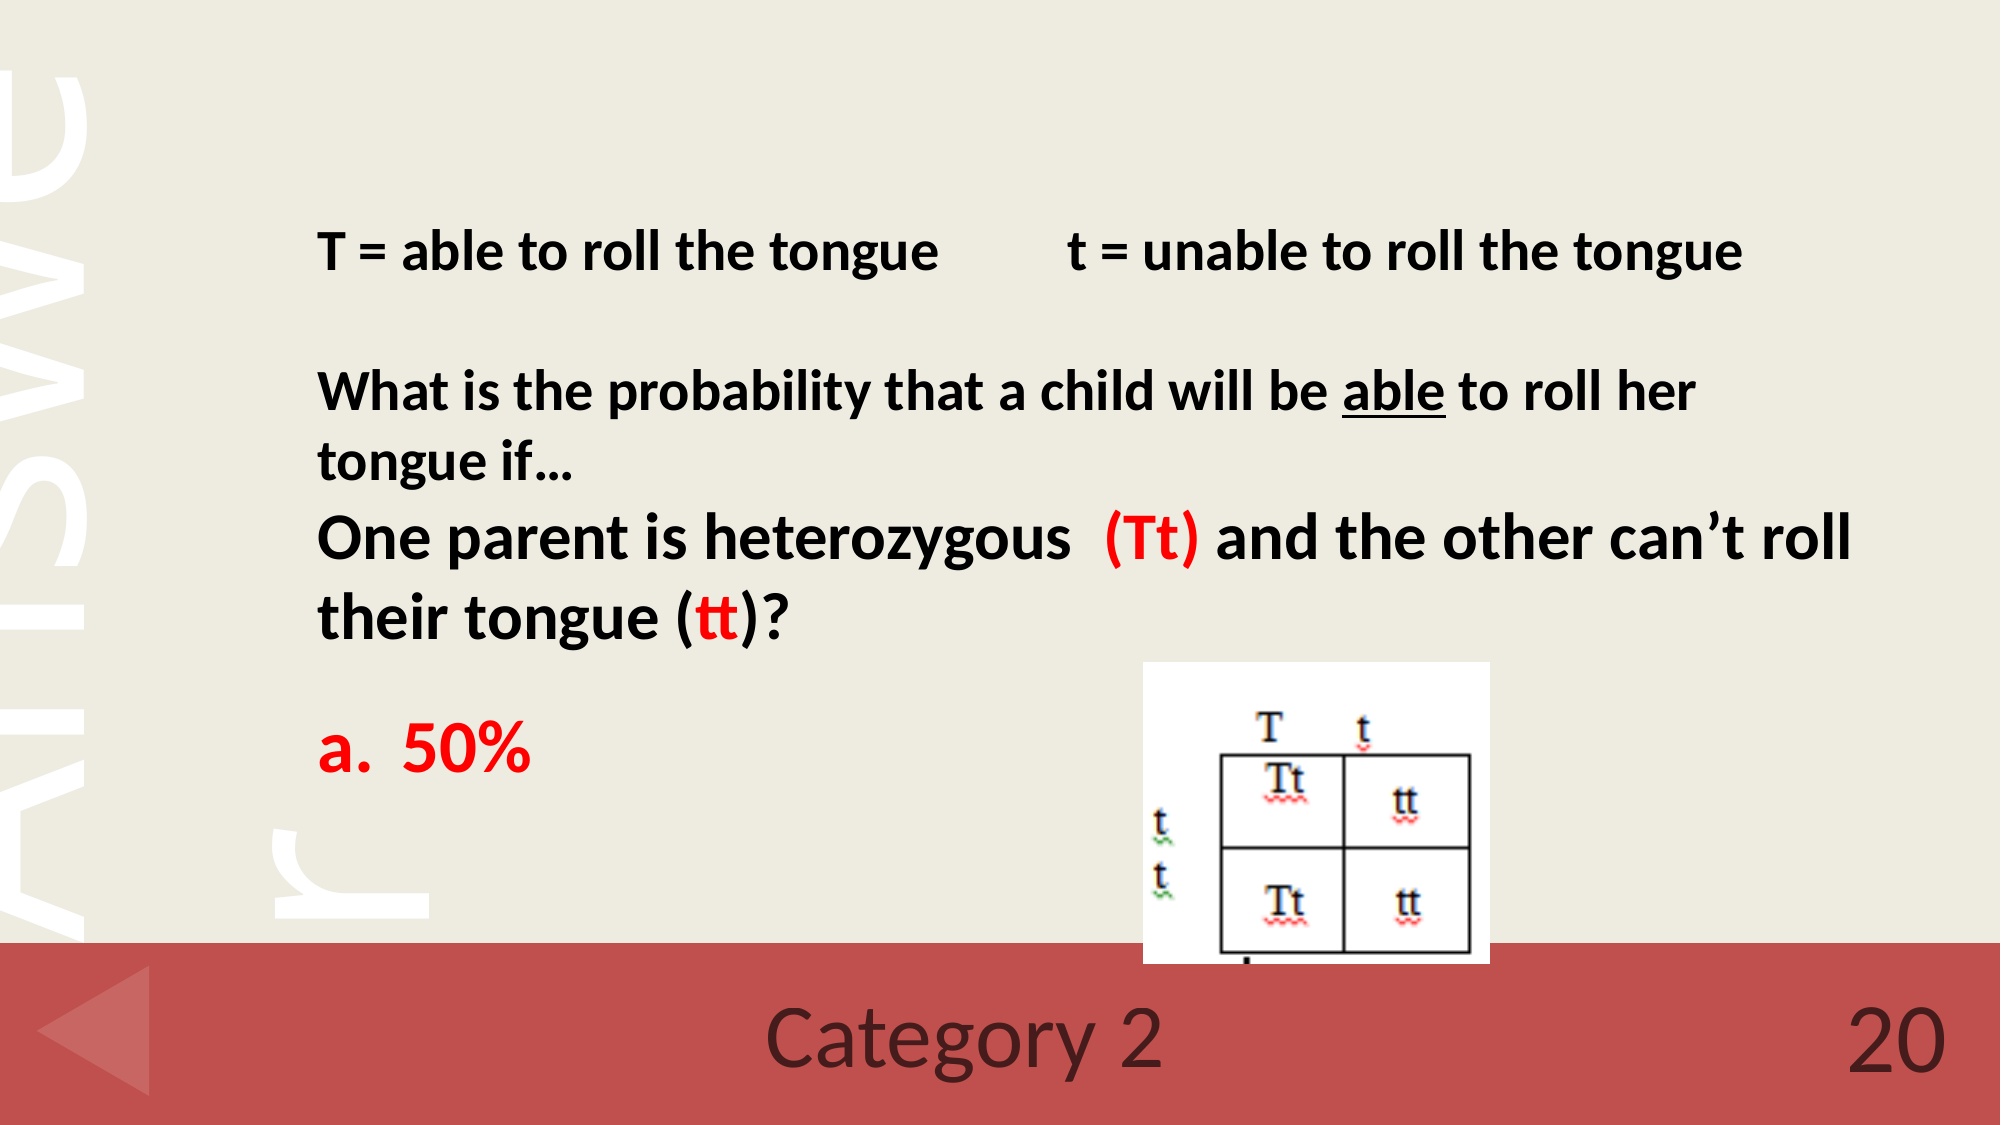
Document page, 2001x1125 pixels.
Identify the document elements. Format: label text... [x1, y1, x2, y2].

title Category 2 [65, 937, 1866, 1125]
picture [1143, 662, 1490, 964]
list 20 [1866, 967, 1963, 1097]
list T = able to roll the tongue t = unable to roll the tongue What is the probability that a child will be able to roll her tongue if… One parent is heterozygous (Tt) and the other can’t roll their tongue (tt)? 50% [302, 153, 1889, 847]
